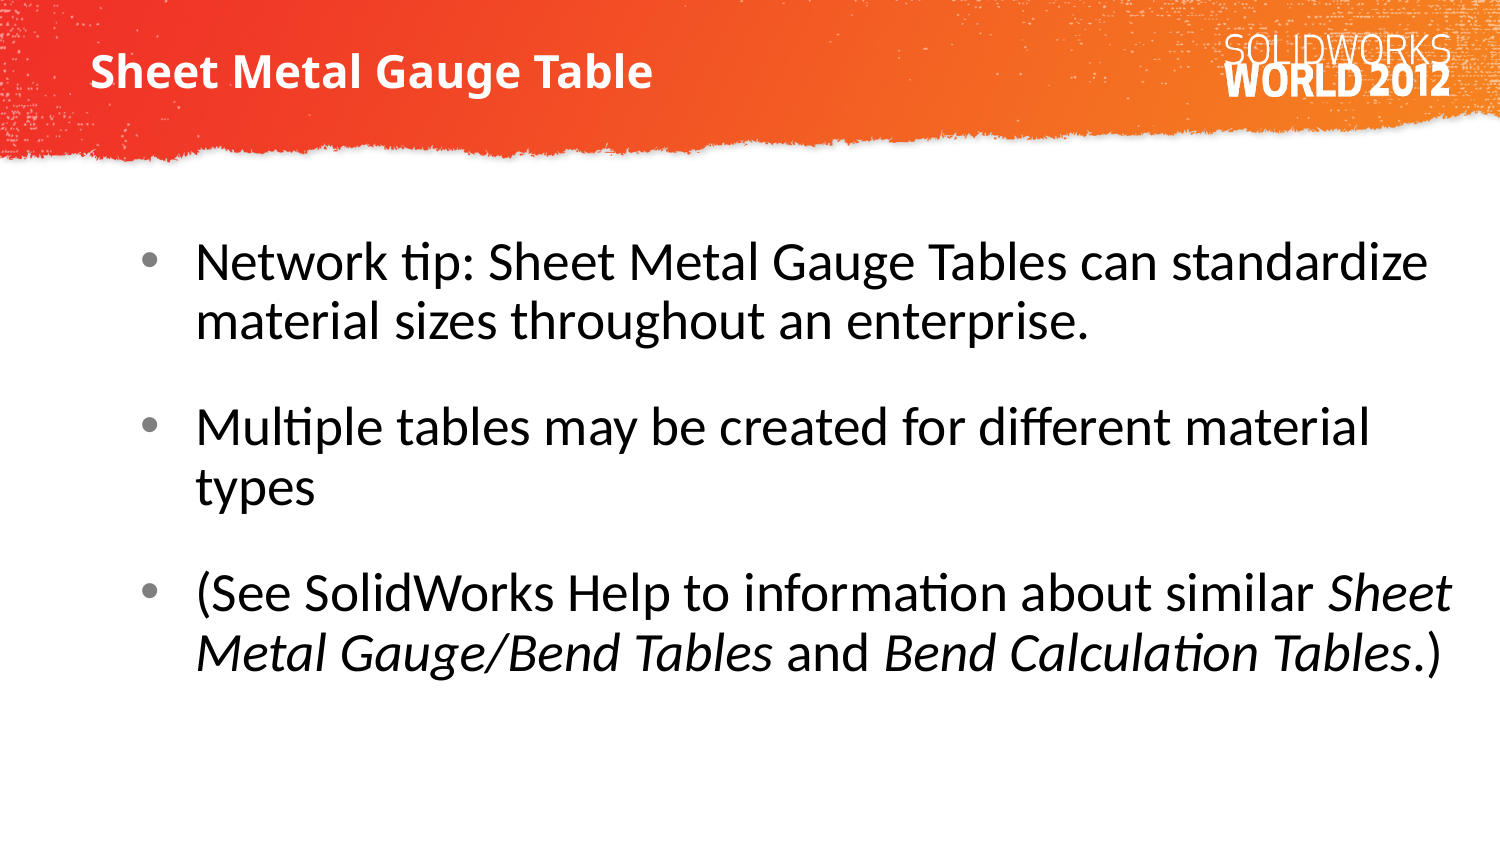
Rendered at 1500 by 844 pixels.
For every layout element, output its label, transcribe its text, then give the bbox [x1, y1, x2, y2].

list Network tip: Sheet Metal Gauge Tables can standardize material sizes throughout an enterprise. Multiple tables may be created for different material types (See SolidWorks Help to information about similar Sheet Metal Gauge/Bend Tables and Bend Calculation Tables.) [125, 225, 1475, 741]
title Sheet Metal Gauge Table [75, 18, 1163, 122]
picture [0, 0, 1500, 844]
